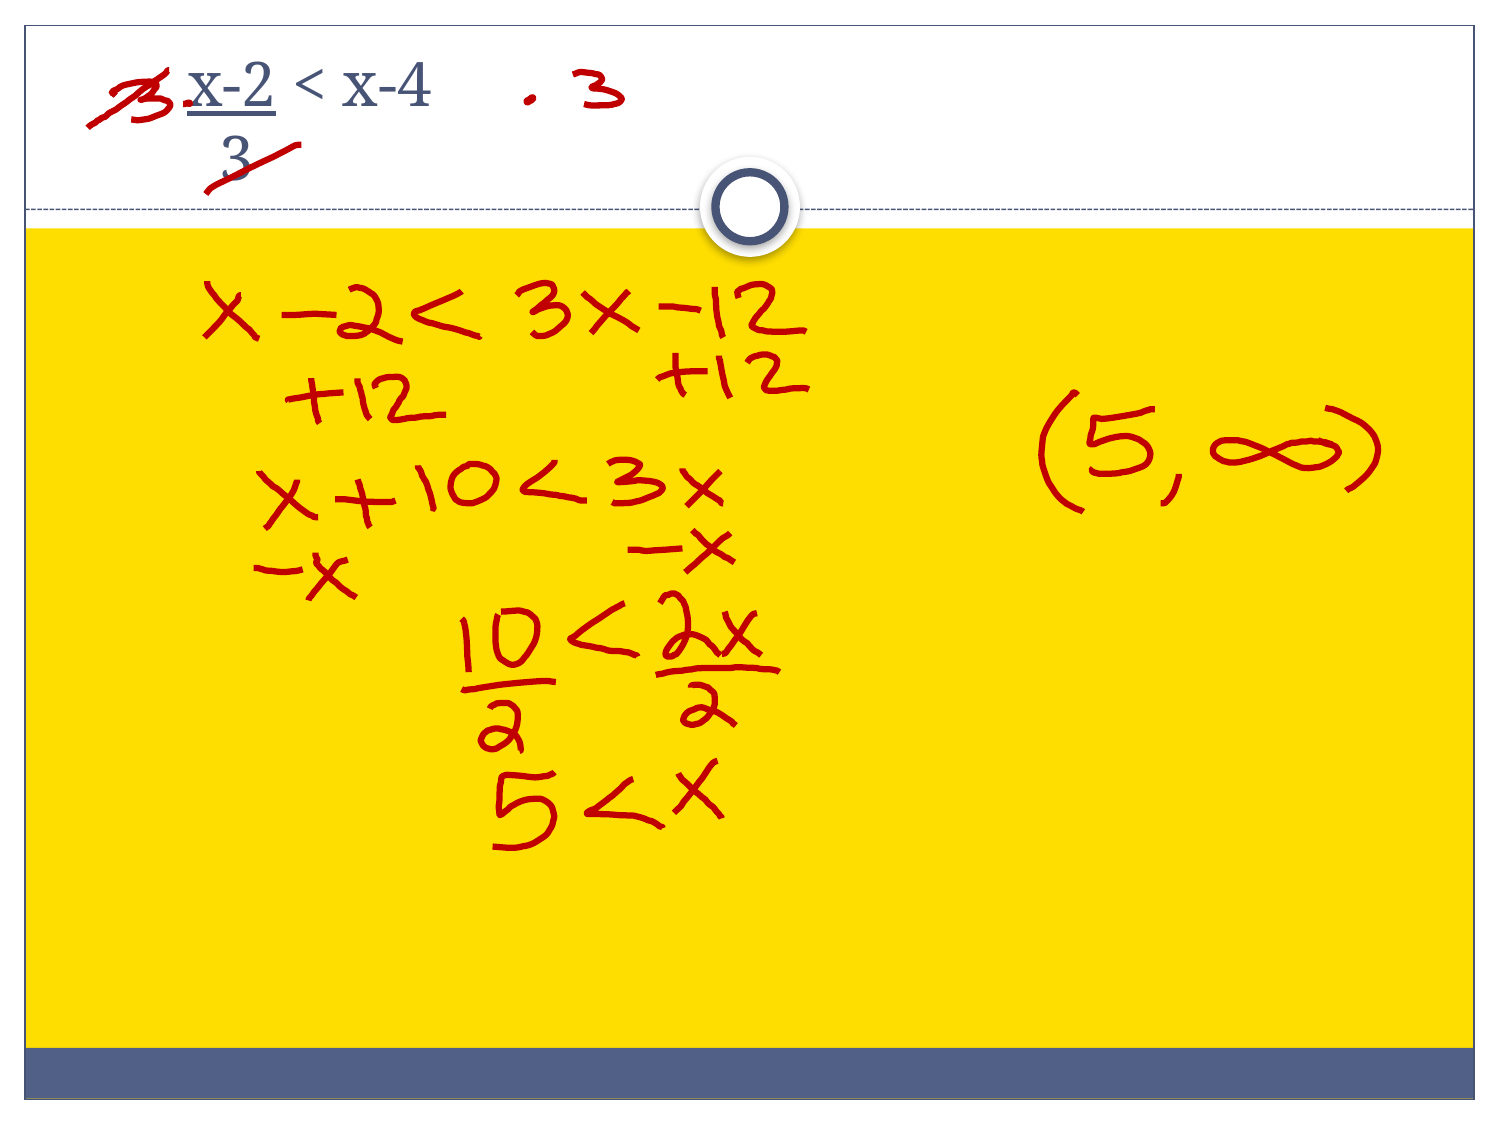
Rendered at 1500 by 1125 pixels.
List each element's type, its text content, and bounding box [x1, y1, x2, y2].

text_box [712, 547, 735, 564]
text_box [413, 290, 481, 338]
text_box [676, 376, 686, 396]
text_box [569, 602, 639, 657]
text_box [356, 479, 371, 528]
text_box [659, 592, 721, 658]
text_box [525, 96, 534, 104]
text_box [586, 778, 664, 829]
text_box [739, 632, 762, 656]
text_box [449, 463, 498, 505]
text_box [681, 468, 704, 489]
text_box [656, 370, 708, 381]
text_box [1324, 407, 1379, 492]
text_box [494, 609, 539, 666]
text_box [1212, 439, 1337, 469]
text_box [264, 479, 298, 530]
text_box [721, 612, 758, 655]
text_box [673, 760, 718, 814]
text_box [87, 69, 170, 129]
text_box [736, 283, 807, 333]
text_box [703, 488, 724, 505]
text_box [122, 82, 172, 121]
text_box [338, 286, 403, 343]
text_box [590, 290, 630, 334]
text_box [206, 281, 230, 310]
text_box [691, 529, 713, 548]
text_box [313, 397, 321, 424]
text_box [203, 294, 241, 338]
text_box [228, 308, 260, 340]
text_box [746, 353, 810, 392]
text_box [1160, 473, 1180, 505]
text_box [658, 305, 701, 312]
text_box [627, 547, 683, 552]
text_box [281, 312, 337, 316]
text_box [718, 355, 731, 399]
text_box [1088, 408, 1155, 475]
text_box [492, 771, 555, 849]
text_box [289, 496, 319, 519]
text_box [1040, 391, 1084, 513]
text_box [365, 499, 396, 503]
text_box [674, 352, 680, 371]
text_box [356, 378, 371, 420]
text_box [582, 291, 609, 313]
text_box [479, 702, 522, 752]
text_box [686, 470, 721, 507]
text_box [307, 558, 349, 601]
text_box [461, 680, 556, 692]
text_box [287, 391, 344, 402]
text_box [694, 790, 723, 819]
text_box [330, 574, 357, 599]
text_box [314, 552, 331, 575]
text_box [723, 611, 740, 635]
text_box [373, 376, 447, 421]
text_box [258, 471, 288, 497]
text_box [655, 666, 780, 676]
text_box [111, 80, 153, 104]
text_box [677, 773, 693, 790]
text_box [572, 71, 623, 107]
text_box [205, 144, 302, 195]
text_box [310, 378, 315, 394]
text_box [609, 312, 640, 332]
text_box [714, 286, 724, 338]
text_box [253, 567, 303, 573]
text_box [516, 282, 569, 337]
text_box [684, 532, 731, 573]
text_box [417, 465, 435, 510]
text_box [607, 459, 664, 505]
text_box [335, 498, 363, 503]
text_box [461, 618, 470, 673]
text_box [682, 684, 737, 727]
title x-2 < x-4 3 [49, 37, 1450, 200]
text_box [521, 459, 587, 502]
